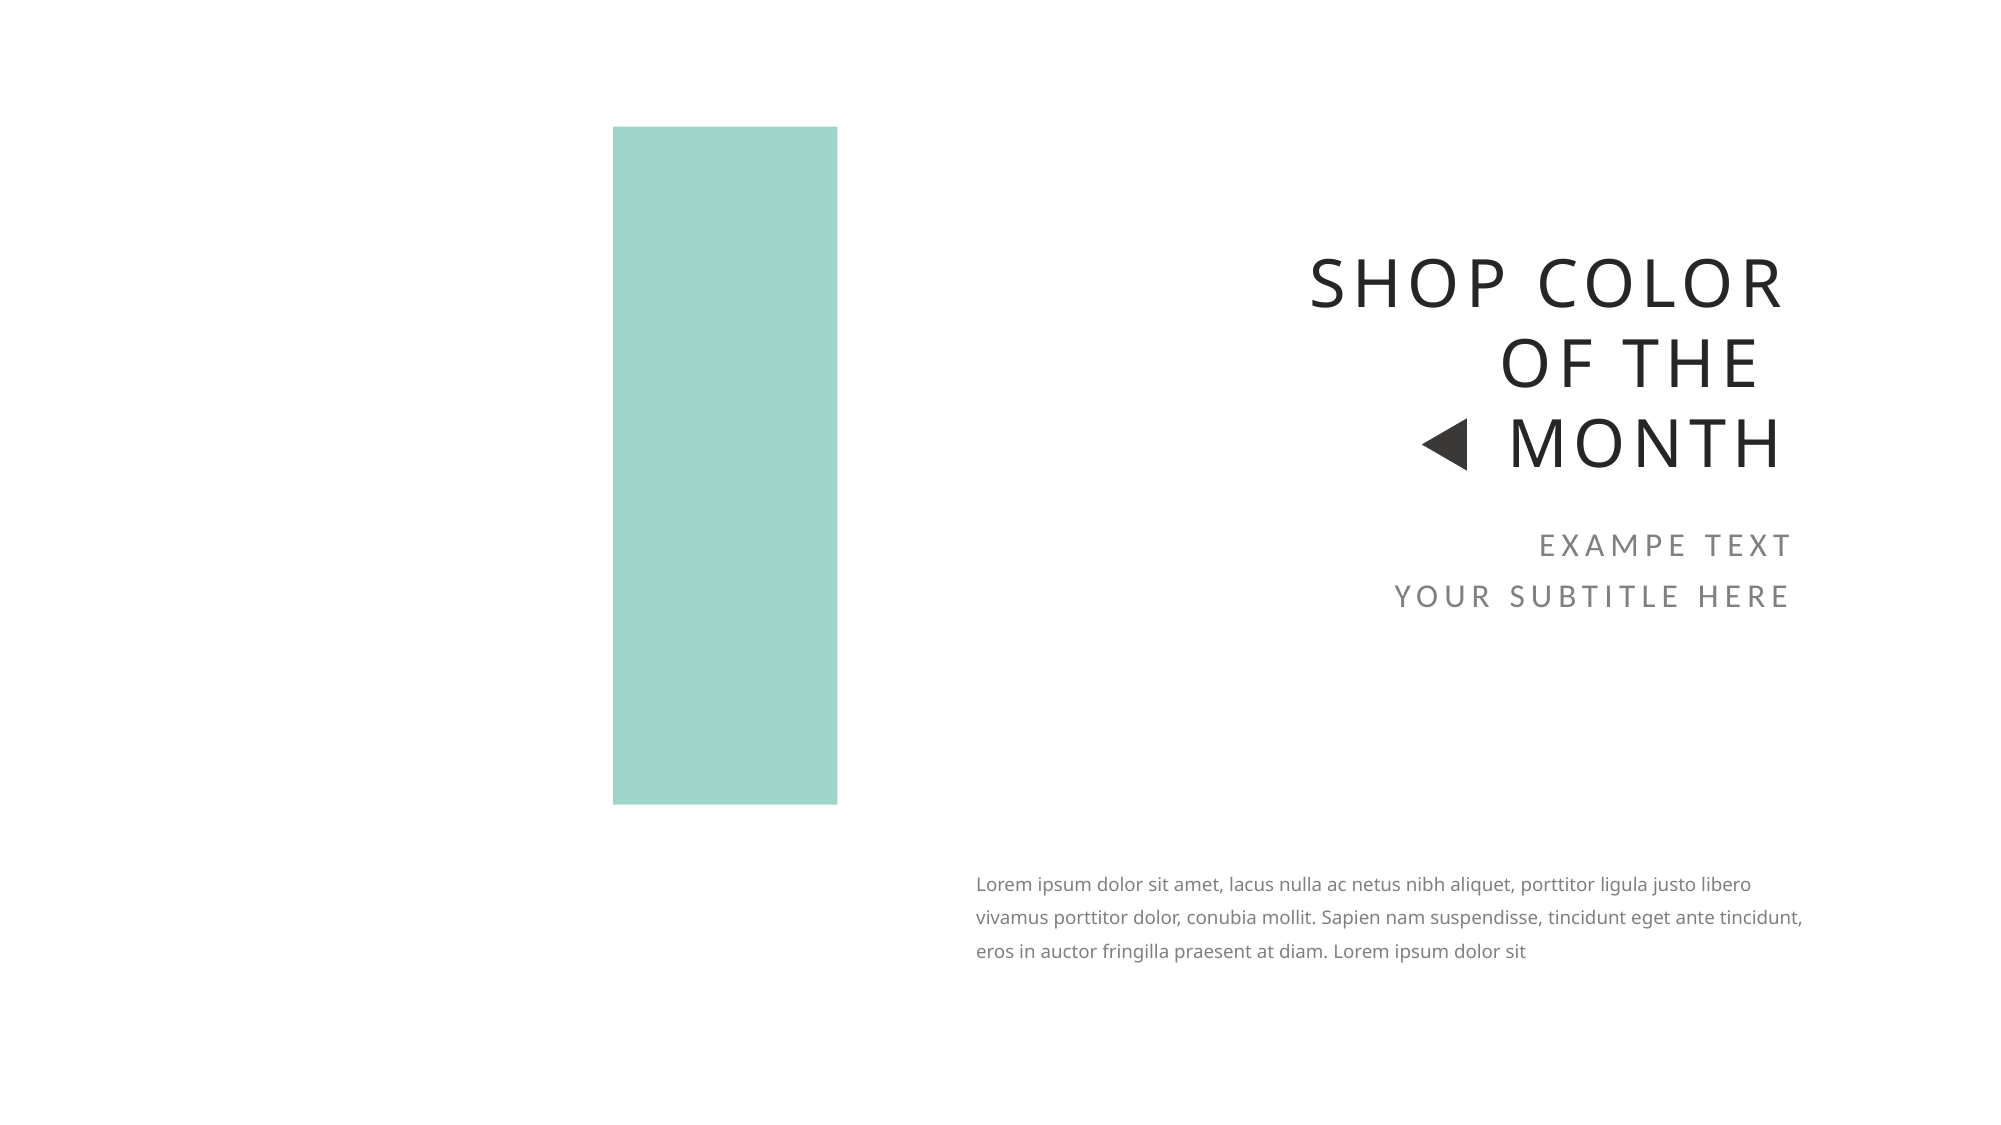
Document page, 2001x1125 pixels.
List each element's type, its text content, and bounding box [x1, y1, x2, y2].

text_box YOUR SUBTITLE HERE [1379, 567, 1804, 622]
text_box [1419, 416, 1468, 473]
text_box SHOP COLOR OF THE MONTH [1294, 233, 1797, 488]
text_box EXAMPE TEXT [1524, 516, 1805, 571]
picture [96, 103, 1159, 1007]
text_box Lorem ipsum dolor sit amet, lacus nulla ac netus nibh aliquet, porttitor ligula justo libero vivamus porttitor dolor, conubia mollit. Sapien nam suspendisse, tincidunt eget ante tincidunt, eros in auctor fringilla praesent at diam. Lorem ipsum dolor sit [961, 853, 1827, 970]
